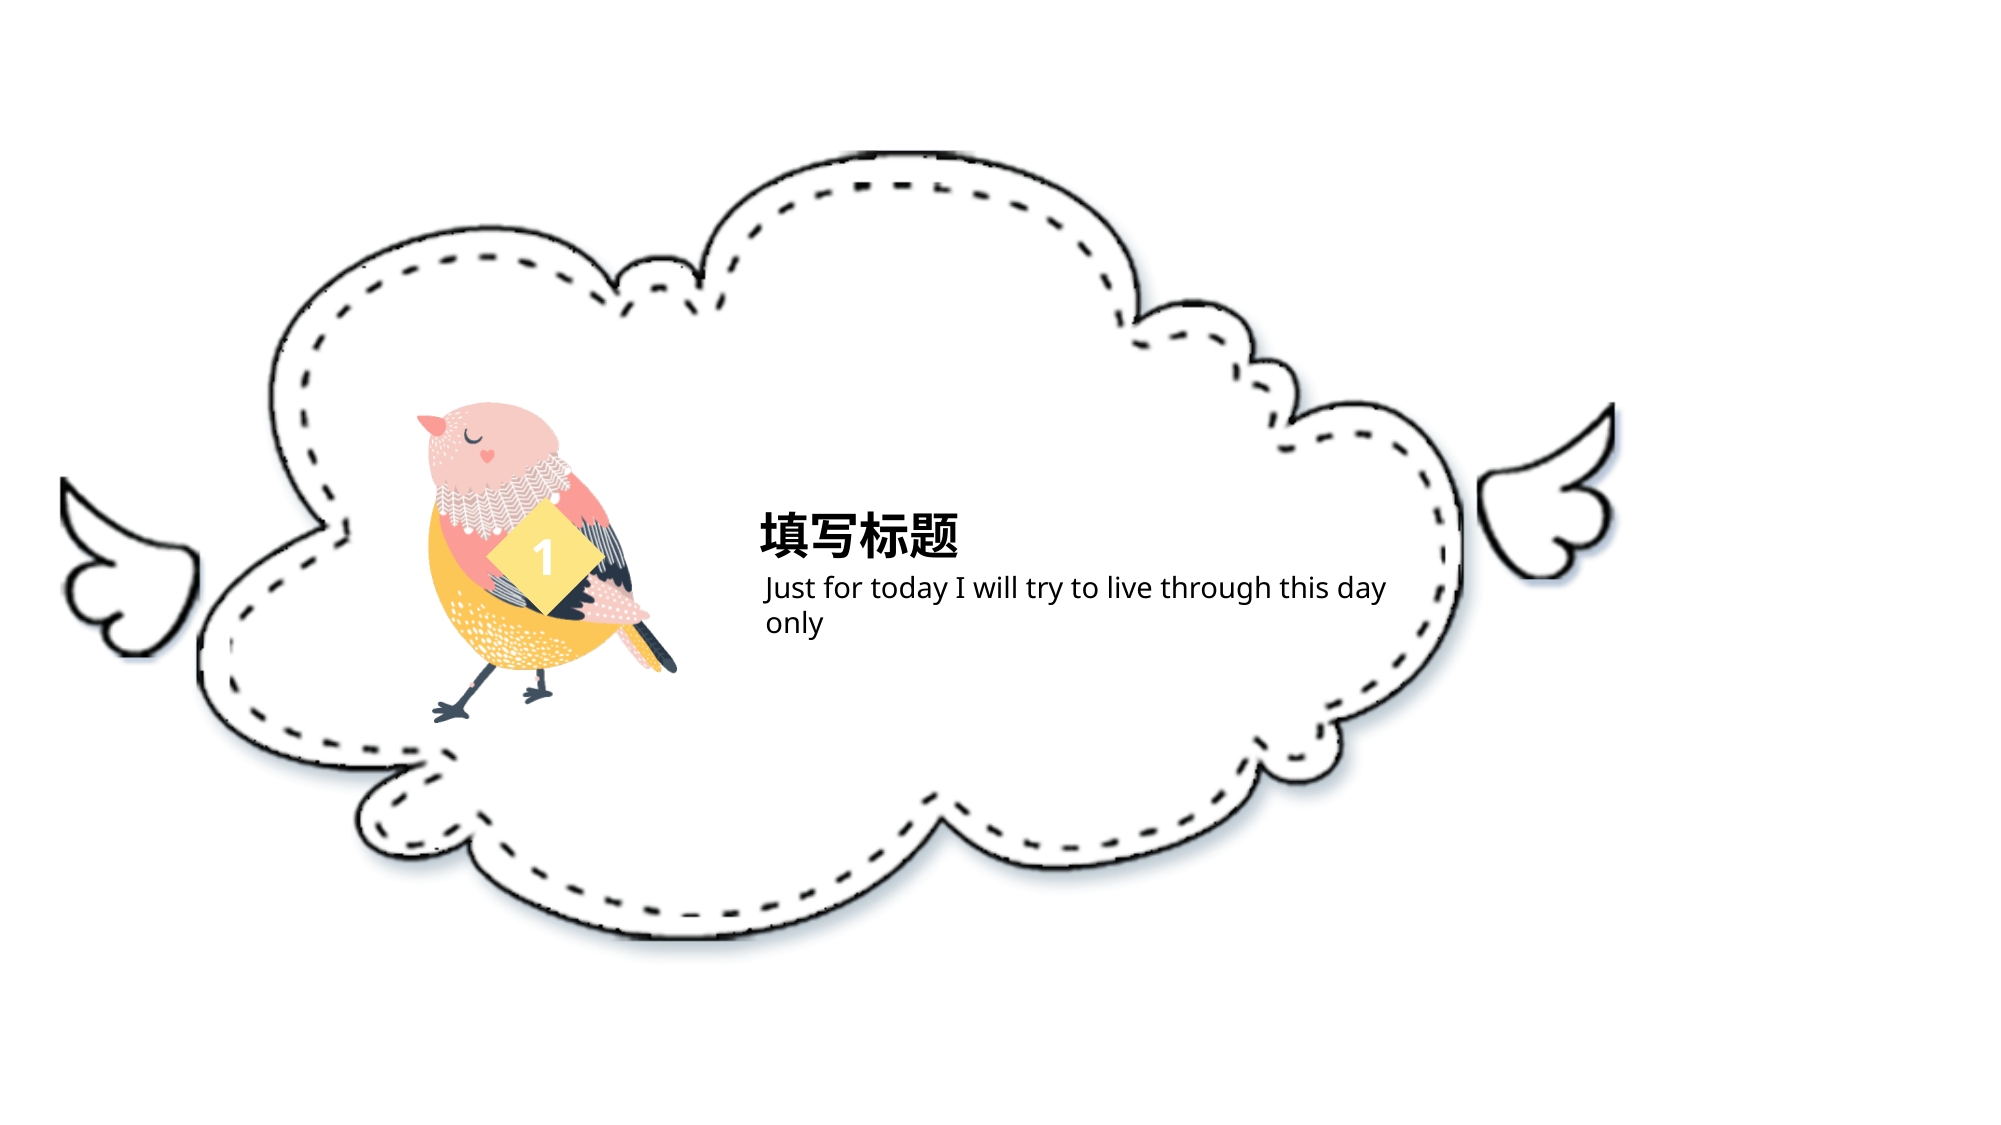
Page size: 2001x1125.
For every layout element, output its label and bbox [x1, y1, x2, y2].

picture [1, 26, 1648, 1087]
text_box [485, 496, 606, 617]
